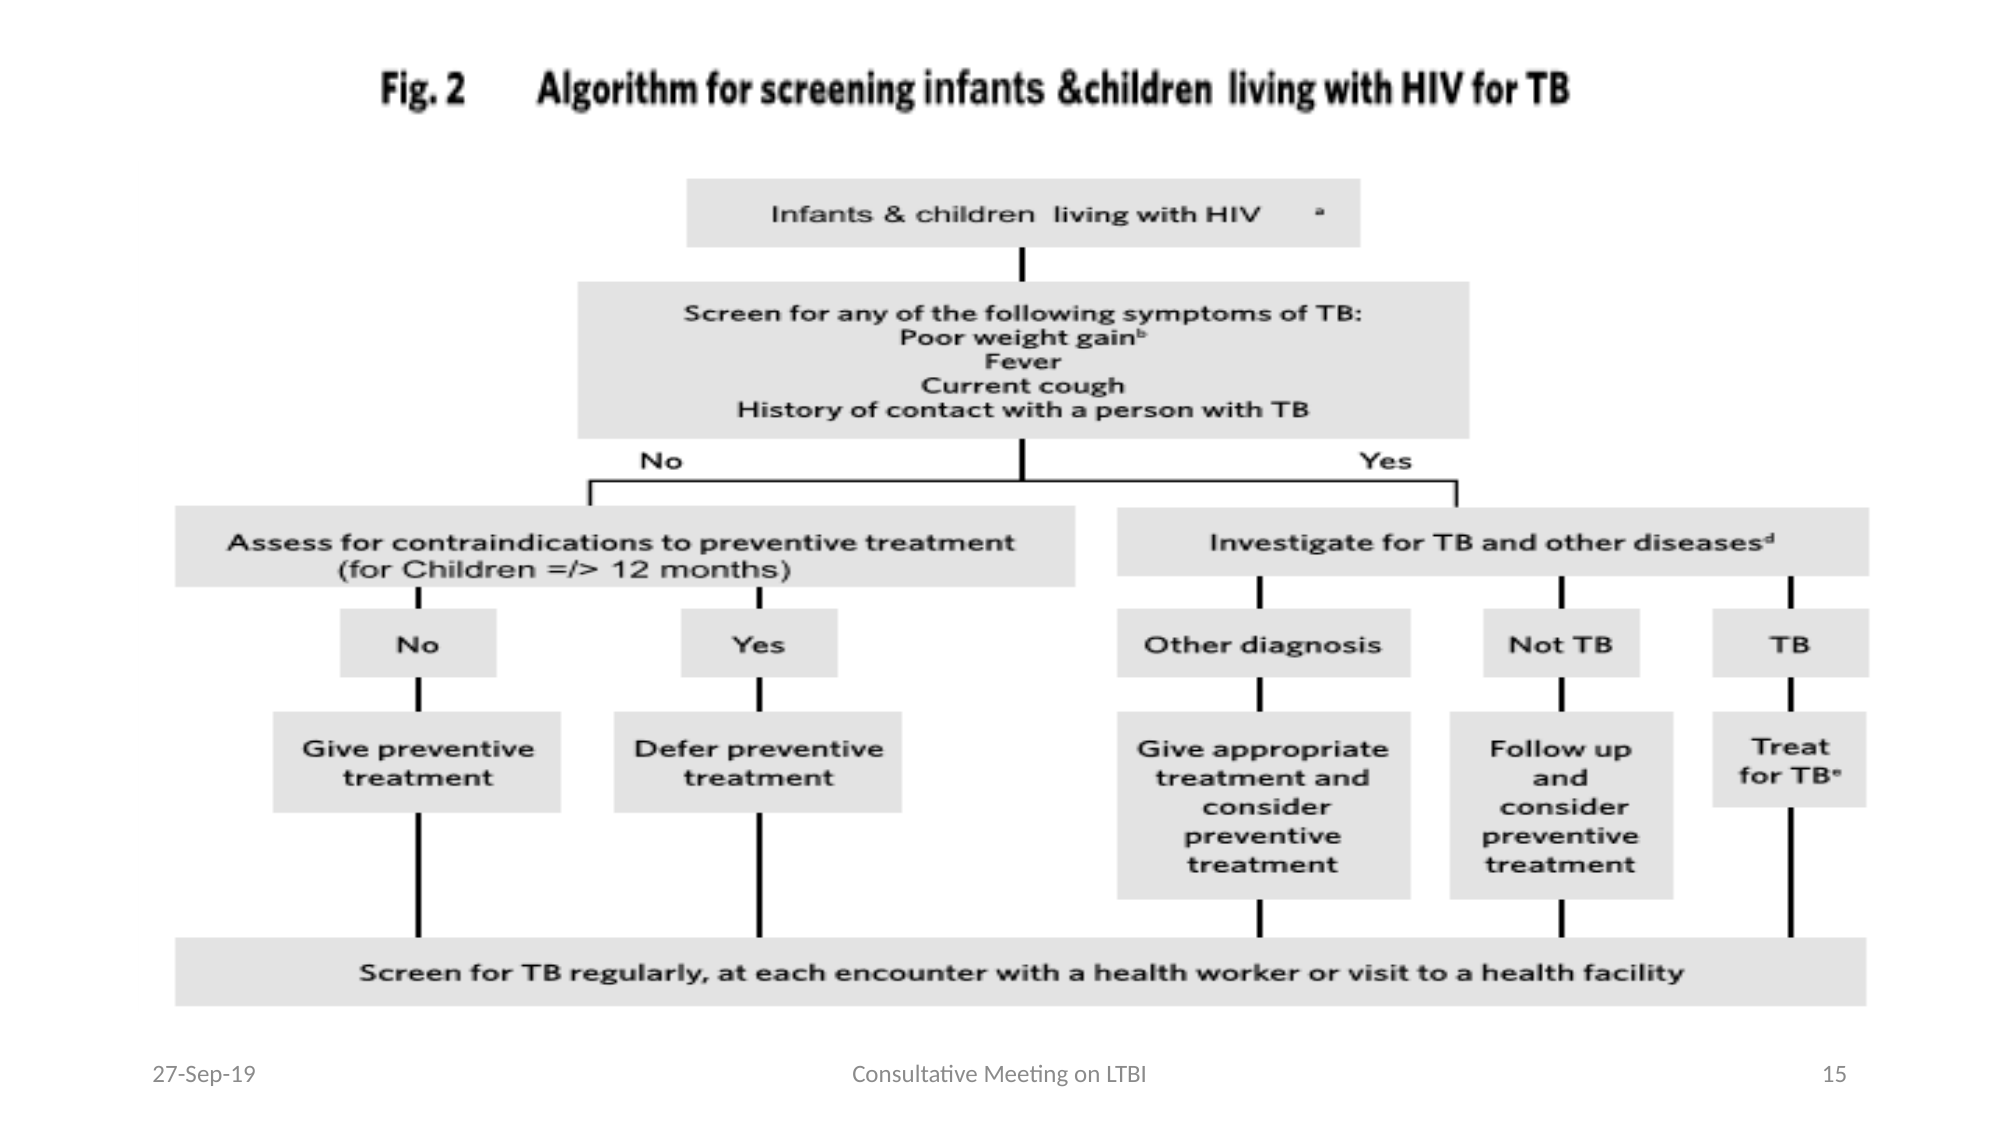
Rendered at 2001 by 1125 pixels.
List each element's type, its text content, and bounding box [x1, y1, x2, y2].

picture [366, 35, 1587, 139]
slide_number 27-Sep-19 [137, 1042, 588, 1103]
slide_number 15 [1412, 1042, 1863, 1103]
footer Consultative Meeting on LTBI [662, 1042, 1338, 1103]
picture [137, 161, 1898, 1012]
